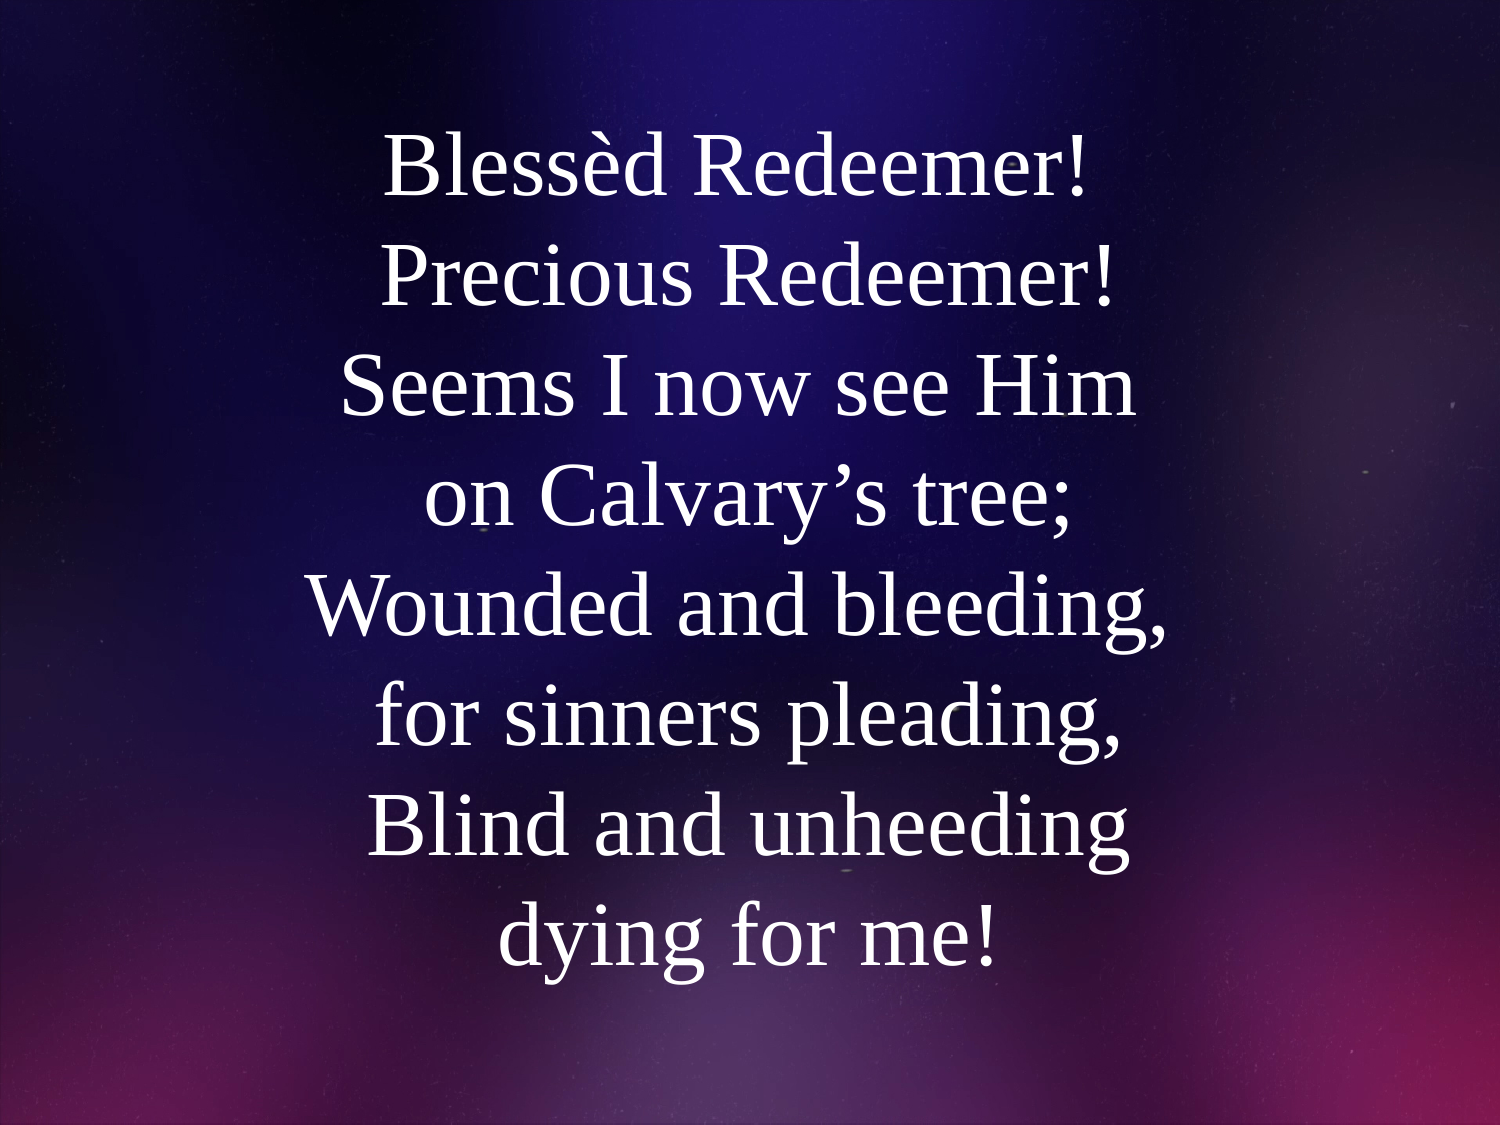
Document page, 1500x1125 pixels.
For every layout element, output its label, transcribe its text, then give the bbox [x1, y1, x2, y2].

picture [0, 0, 1500, 1125]
title Blessèd Redeemer! Precious Redeemer! Seems I now see Him on Calvary’s tree; Wounded and bleeding, for sinners pleading, Blind and unheeding dying for me! [112, 450, 1388, 638]
